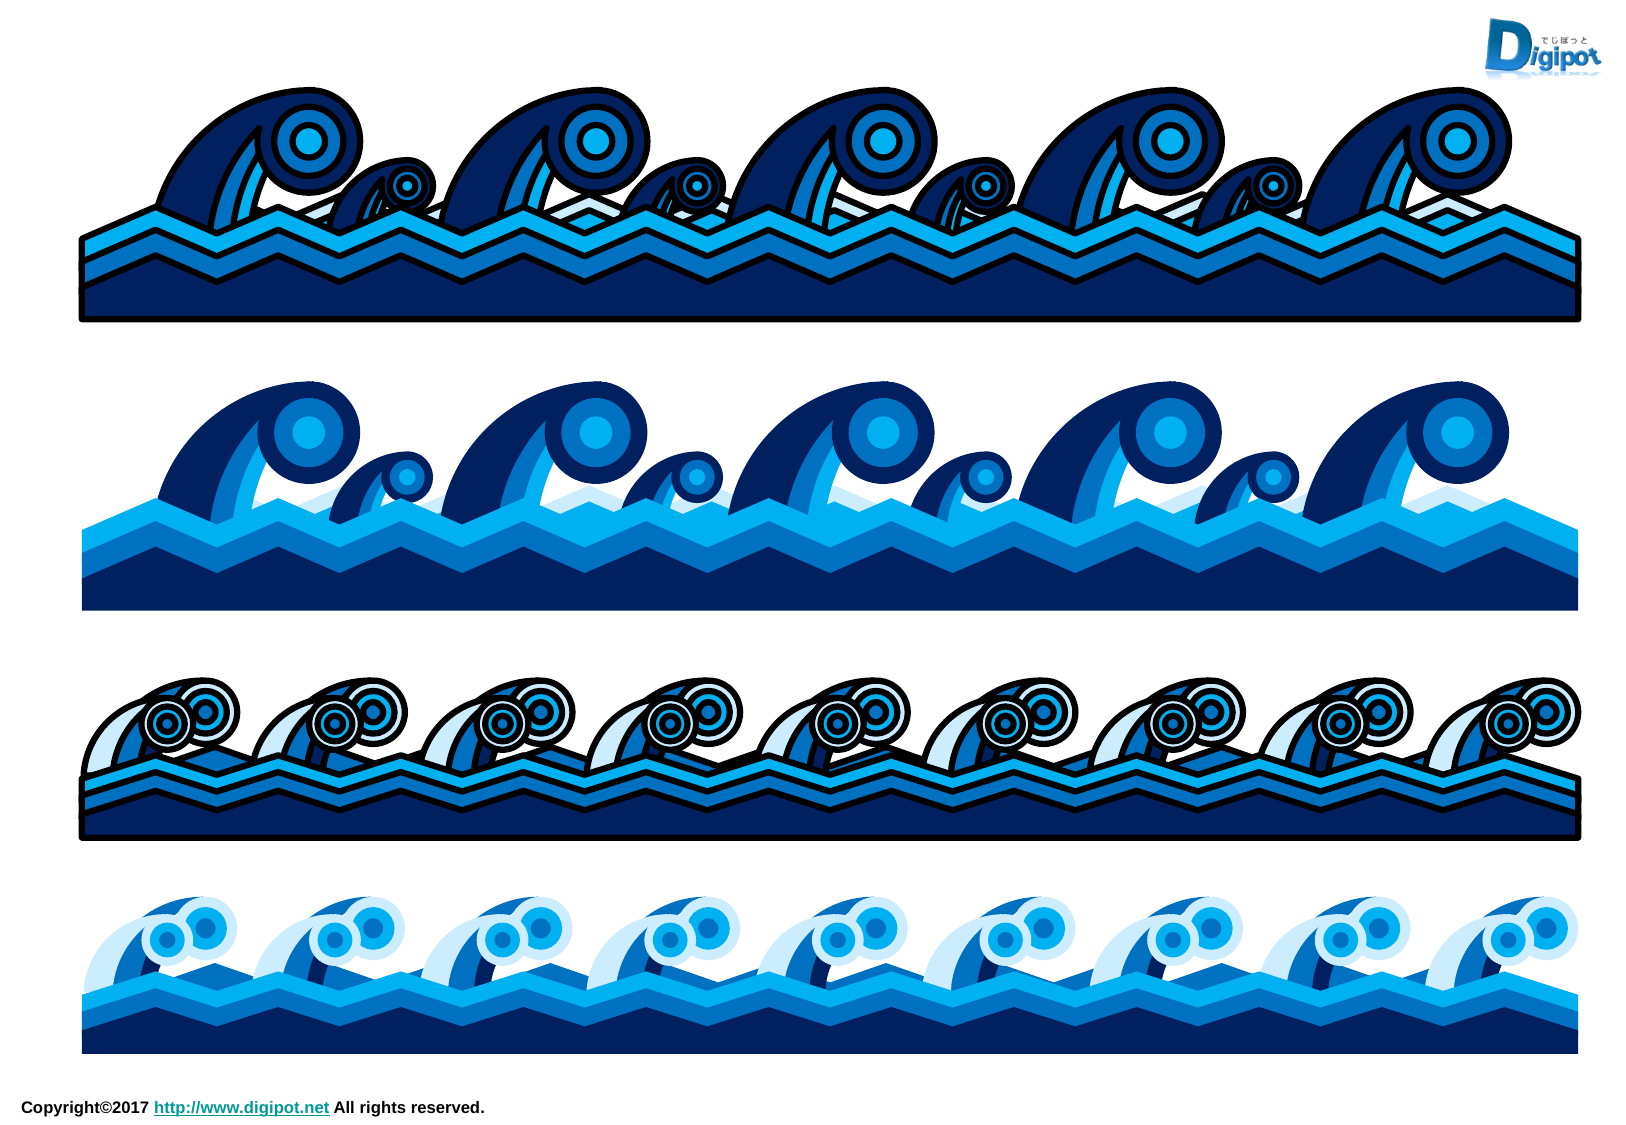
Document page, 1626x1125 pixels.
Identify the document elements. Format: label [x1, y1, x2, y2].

picture [1485, 18, 1602, 82]
text_box [81, 896, 1579, 1054]
text_box [81, 380, 1579, 611]
text_box [81, 680, 1579, 838]
text_box [81, 89, 1579, 320]
